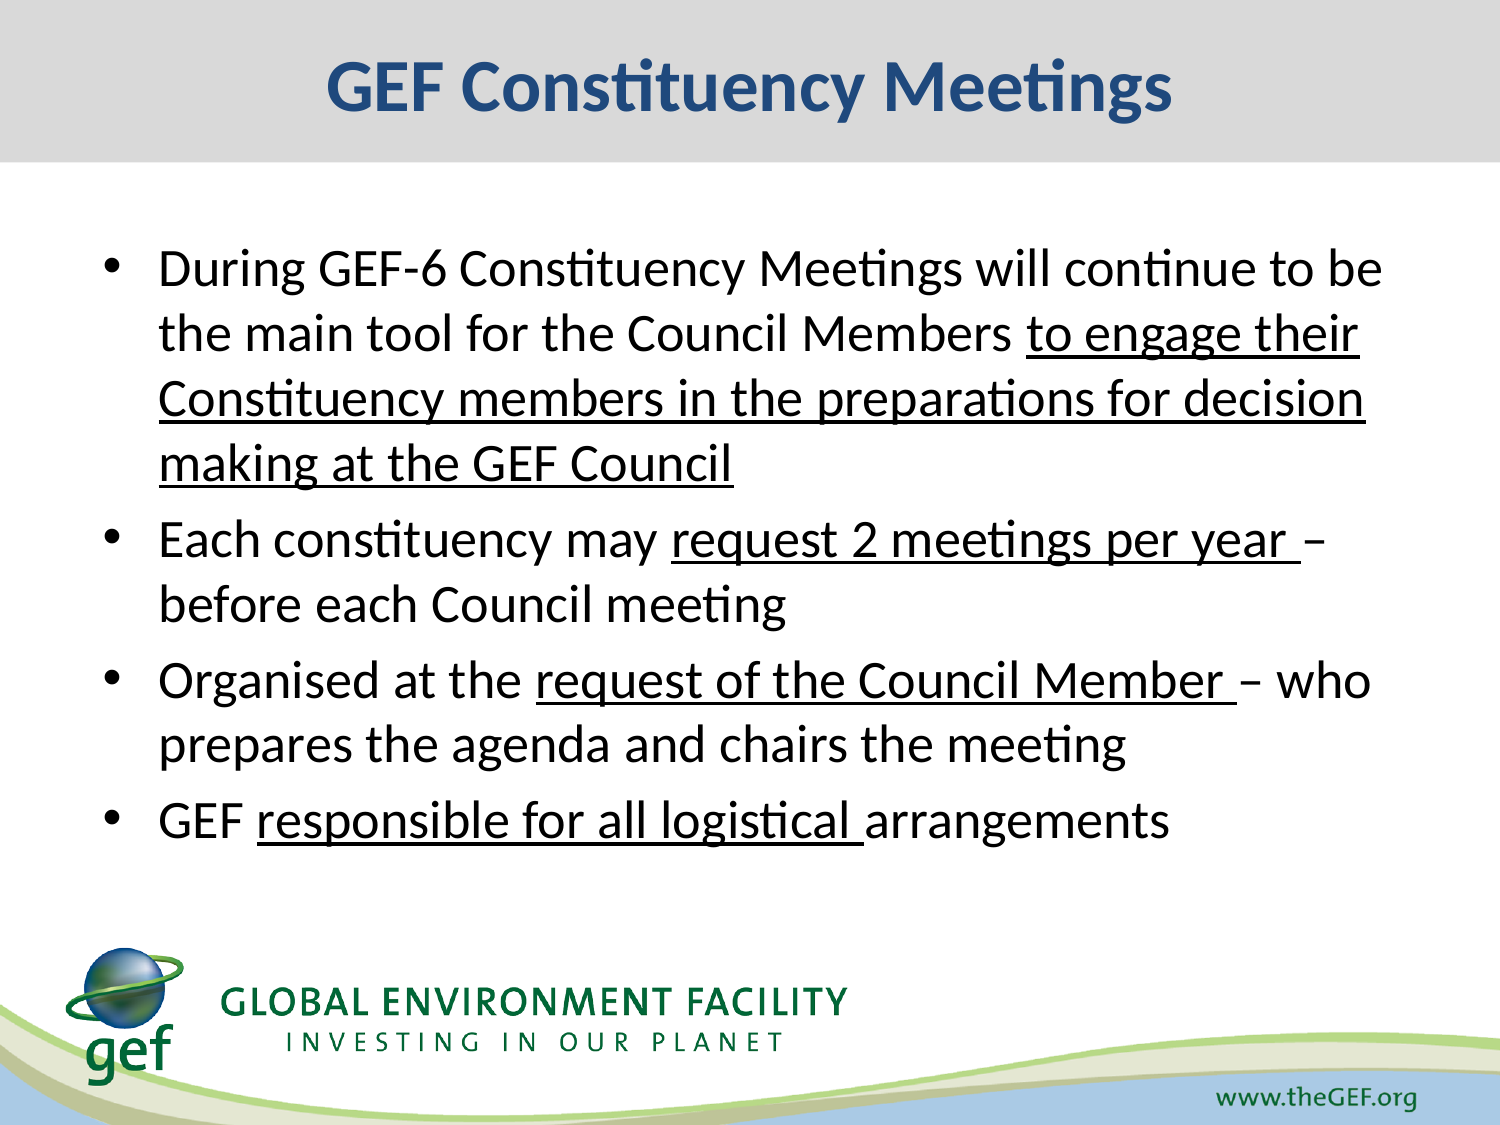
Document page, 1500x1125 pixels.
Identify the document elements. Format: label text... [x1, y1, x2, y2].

title GEF Constituency Meetings [0, 0, 1500, 163]
list During GEF-6 Constituency Meetings will continue to be the main tool for the Council Members to engage their Constituency members in the preparations for decision making at the GEF Council Each constituency may request 2 meetings per year – before each Council meeting Organised at the request of the Council Member – who prepares the agenda and chairs the meeting GEF responsible for all logistical arrangements [87, 224, 1413, 1001]
picture [0, 920, 1500, 1125]
